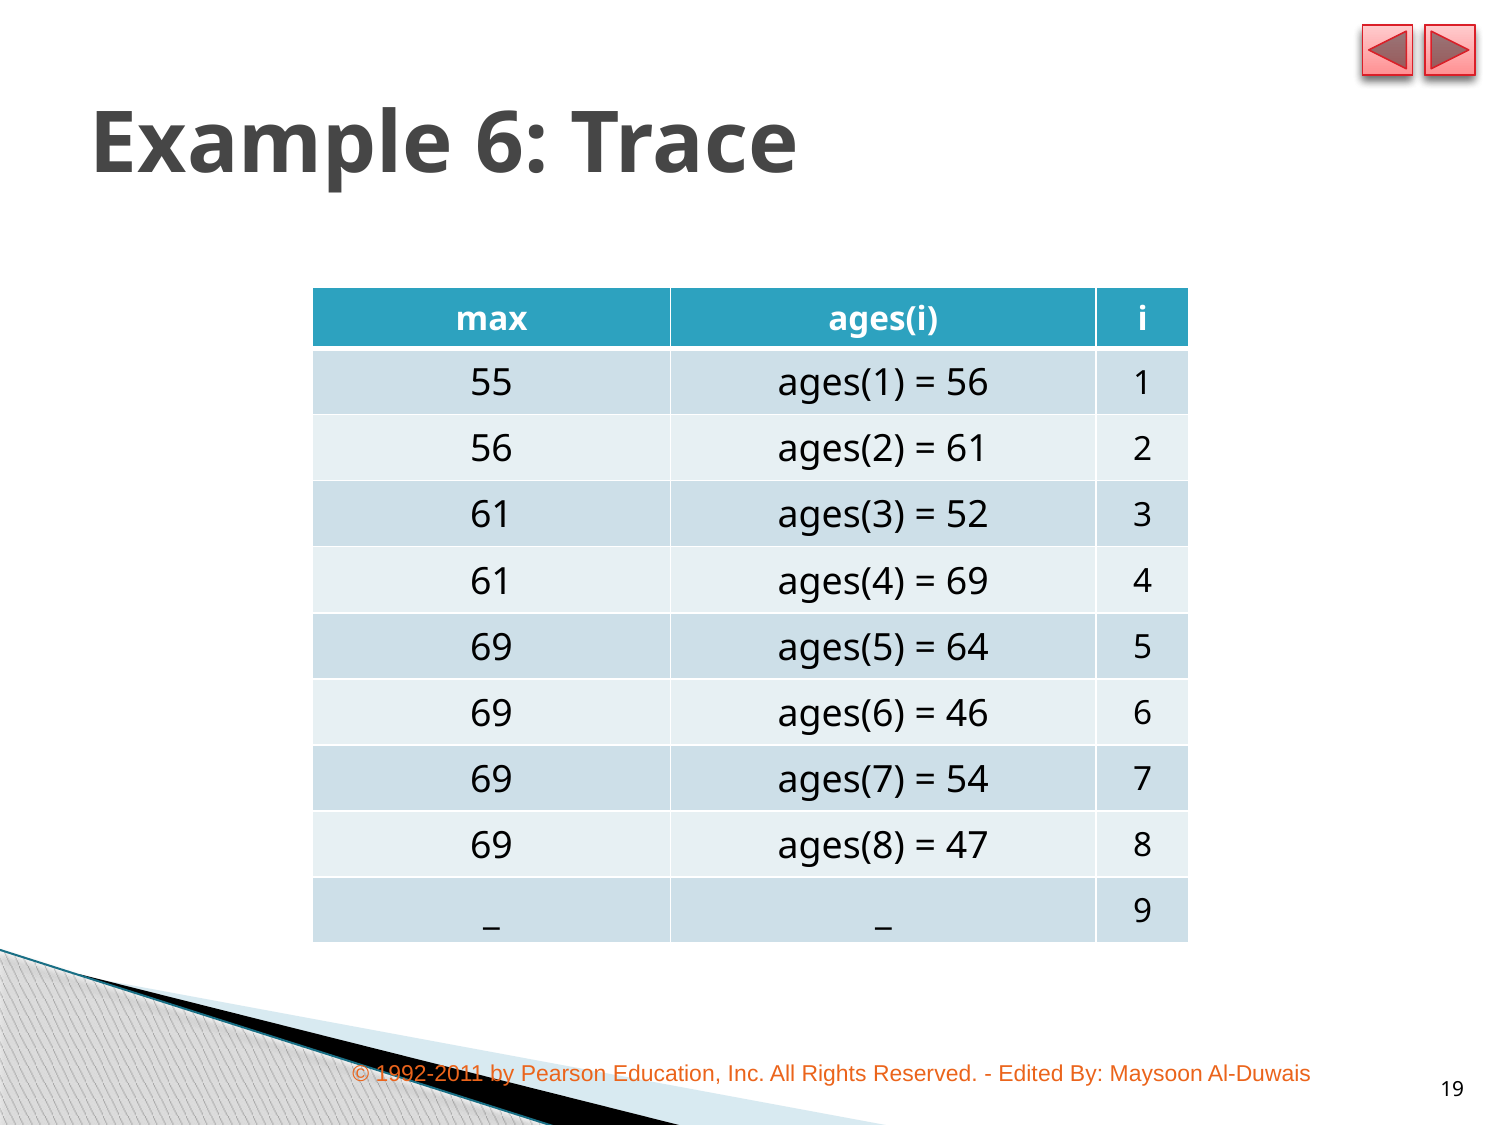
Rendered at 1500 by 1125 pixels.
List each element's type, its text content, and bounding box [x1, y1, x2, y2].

table_cell 61 [313, 547, 670, 612]
table_cell ages(1) = 56 [671, 351, 1095, 414]
table_cell ages(5) = 64 [671, 614, 1095, 678]
footer © 1992-2011 by Pearson Education, Inc. All Rights Reserved. - Edited By: Maysoon Al-Duwais [337, 1051, 1413, 1112]
table_cell 55 [313, 351, 670, 414]
table_cell ages(6) = 46 [671, 680, 1095, 744]
table_cell _ [671, 878, 1095, 942]
table_cell ages(8) = 47 [671, 812, 1095, 876]
table_cell 69 [313, 680, 670, 744]
table_cell 7 [1097, 746, 1188, 810]
title Example 6: Trace [75, 45, 1425, 233]
table_cell _ [313, 878, 670, 942]
table_cell 61 [313, 481, 670, 546]
table_cell 8 [1097, 812, 1188, 876]
table_cell ages(2) = 61 [671, 415, 1095, 480]
table_cell 69 [313, 614, 670, 678]
table_cell ages(4) = 69 [671, 547, 1095, 612]
table_header i [1097, 288, 1188, 346]
table_cell 9 [1097, 878, 1188, 942]
table_header ages(i) [671, 288, 1095, 346]
table_cell 1 [1097, 351, 1188, 414]
table_cell 69 [313, 746, 670, 810]
table_header max [313, 288, 670, 346]
table_cell ages(7) = 54 [671, 746, 1095, 810]
slide_number 19 [1418, 1051, 1479, 1112]
table_cell 6 [1097, 680, 1188, 744]
table_cell 2 [1097, 415, 1188, 480]
table_cell 5 [1097, 614, 1188, 678]
table_cell 56 [313, 415, 670, 480]
table_cell 3 [1097, 481, 1188, 546]
table_cell 4 [1097, 547, 1188, 612]
table_cell ages(3) = 52 [671, 481, 1095, 546]
table_cell 69 [313, 812, 670, 876]
